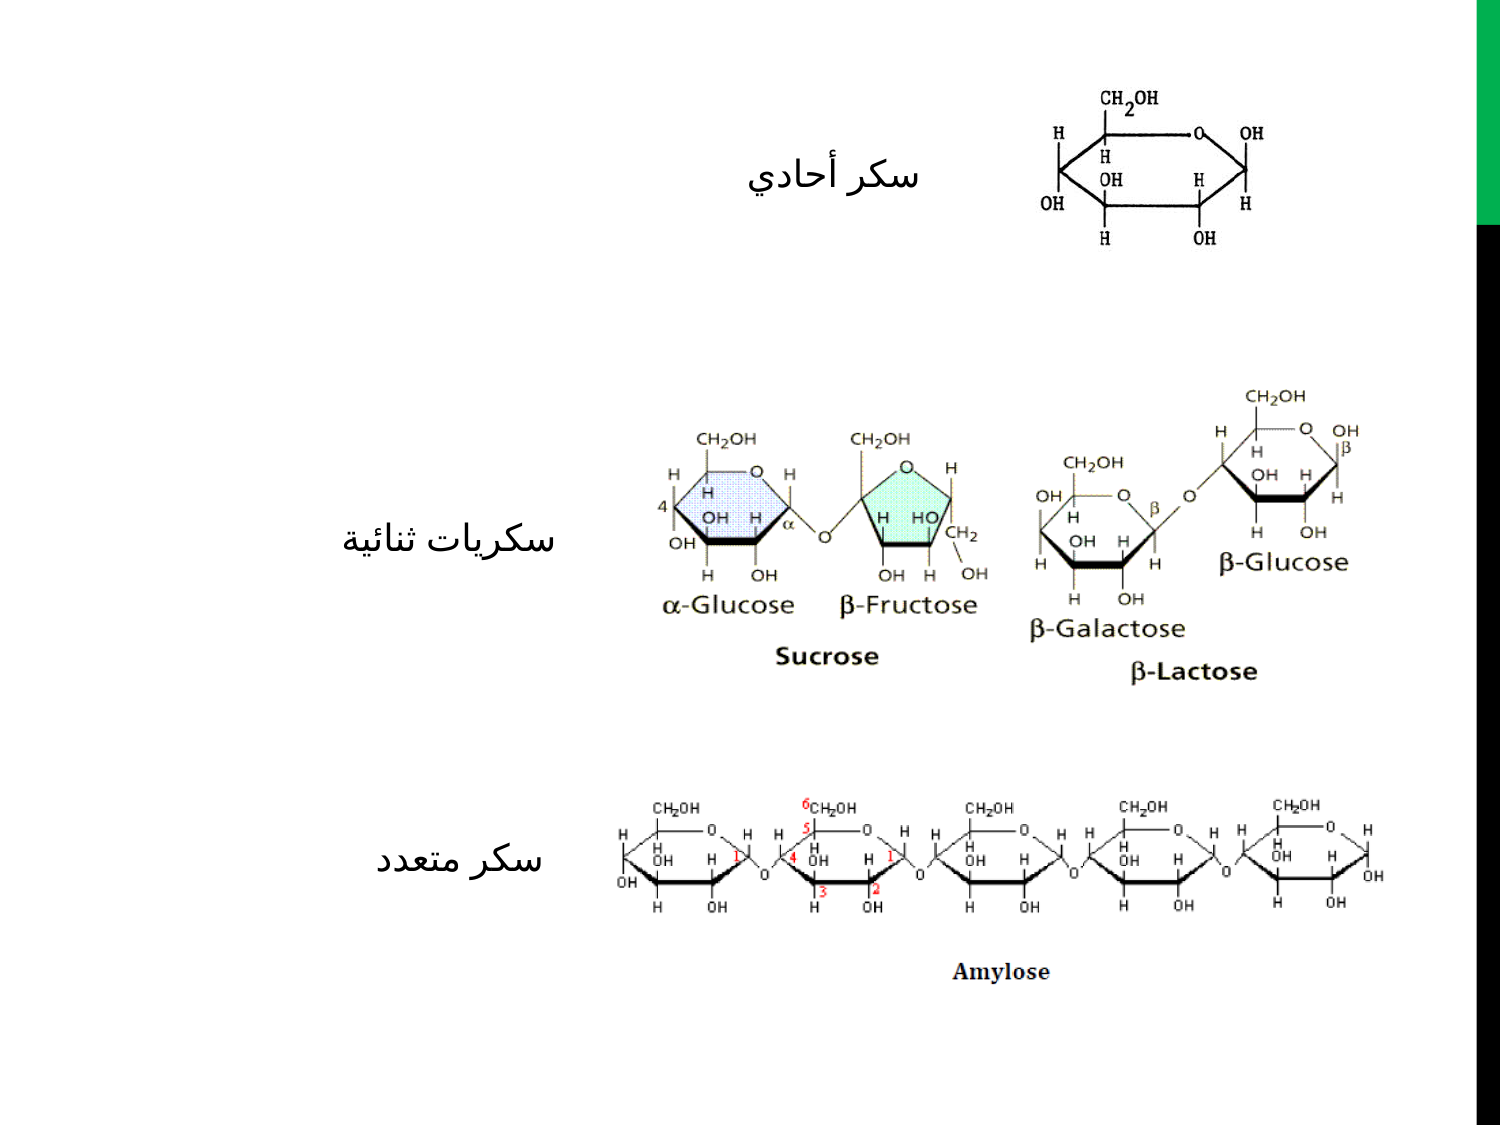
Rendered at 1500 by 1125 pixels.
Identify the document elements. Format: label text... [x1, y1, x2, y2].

picture [654, 386, 1363, 689]
text_box سكر أحادي [732, 142, 936, 202]
text_box سكريات ثنائية [326, 506, 572, 567]
picture [1034, 86, 1269, 258]
picture [590, 786, 1427, 989]
text_box سكر متعدد [360, 826, 559, 887]
